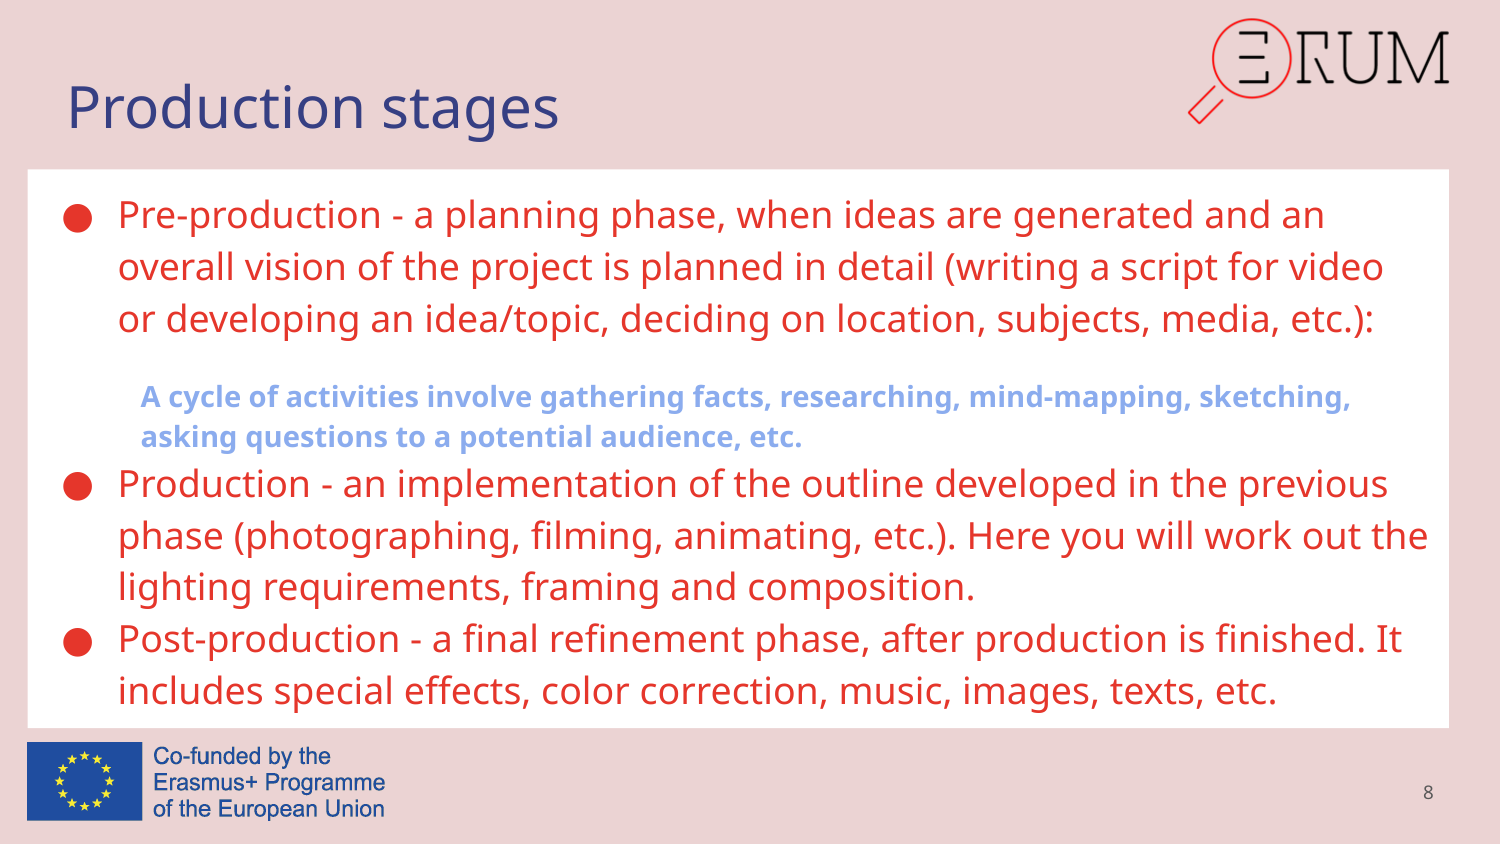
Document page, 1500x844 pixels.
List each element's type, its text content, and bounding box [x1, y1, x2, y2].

title Production stages [51, 55, 1168, 150]
picture [27, 742, 385, 821]
picture [1136, 0, 1500, 137]
list Pre-production - a planning phase, when ideas are generated and an overall vision of the project is planned in detail (writing a script for video or developing an idea/topic, deciding on location, subjects, media, etc.): A cycle of activities involve gathering facts, researching, mind-mapping, sketching, asking questions to a potential audience, etc. Production - an implementation of the outline developed in the previous phase (photographing, filming, animating, etc.). Here you will work out the lighting requirements, framing and composition. Post-production - a final refinement phase, after production is finished. It includes special effects, color correction, music, images, texts, etc. [27, 169, 1449, 729]
slide_number 8 [1358, 761, 1449, 826]
